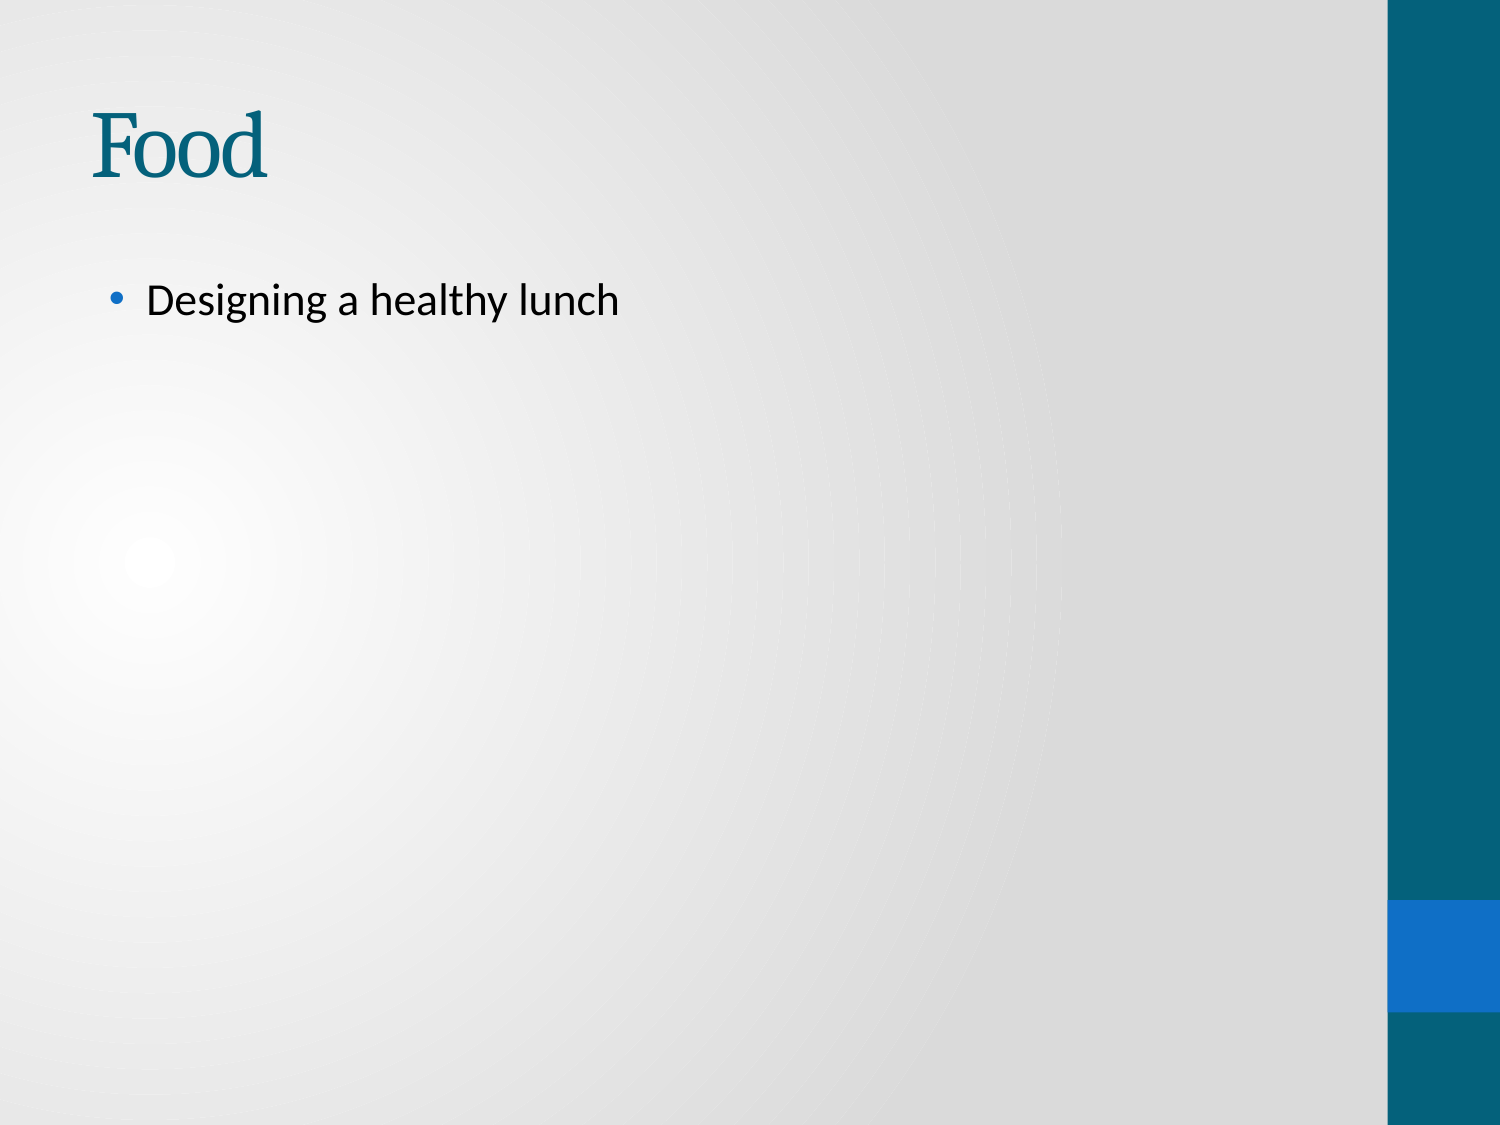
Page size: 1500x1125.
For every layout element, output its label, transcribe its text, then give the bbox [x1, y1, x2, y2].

title Food [75, 45, 1325, 233]
list Designing a healthy lunch [75, 262, 1325, 1050]
